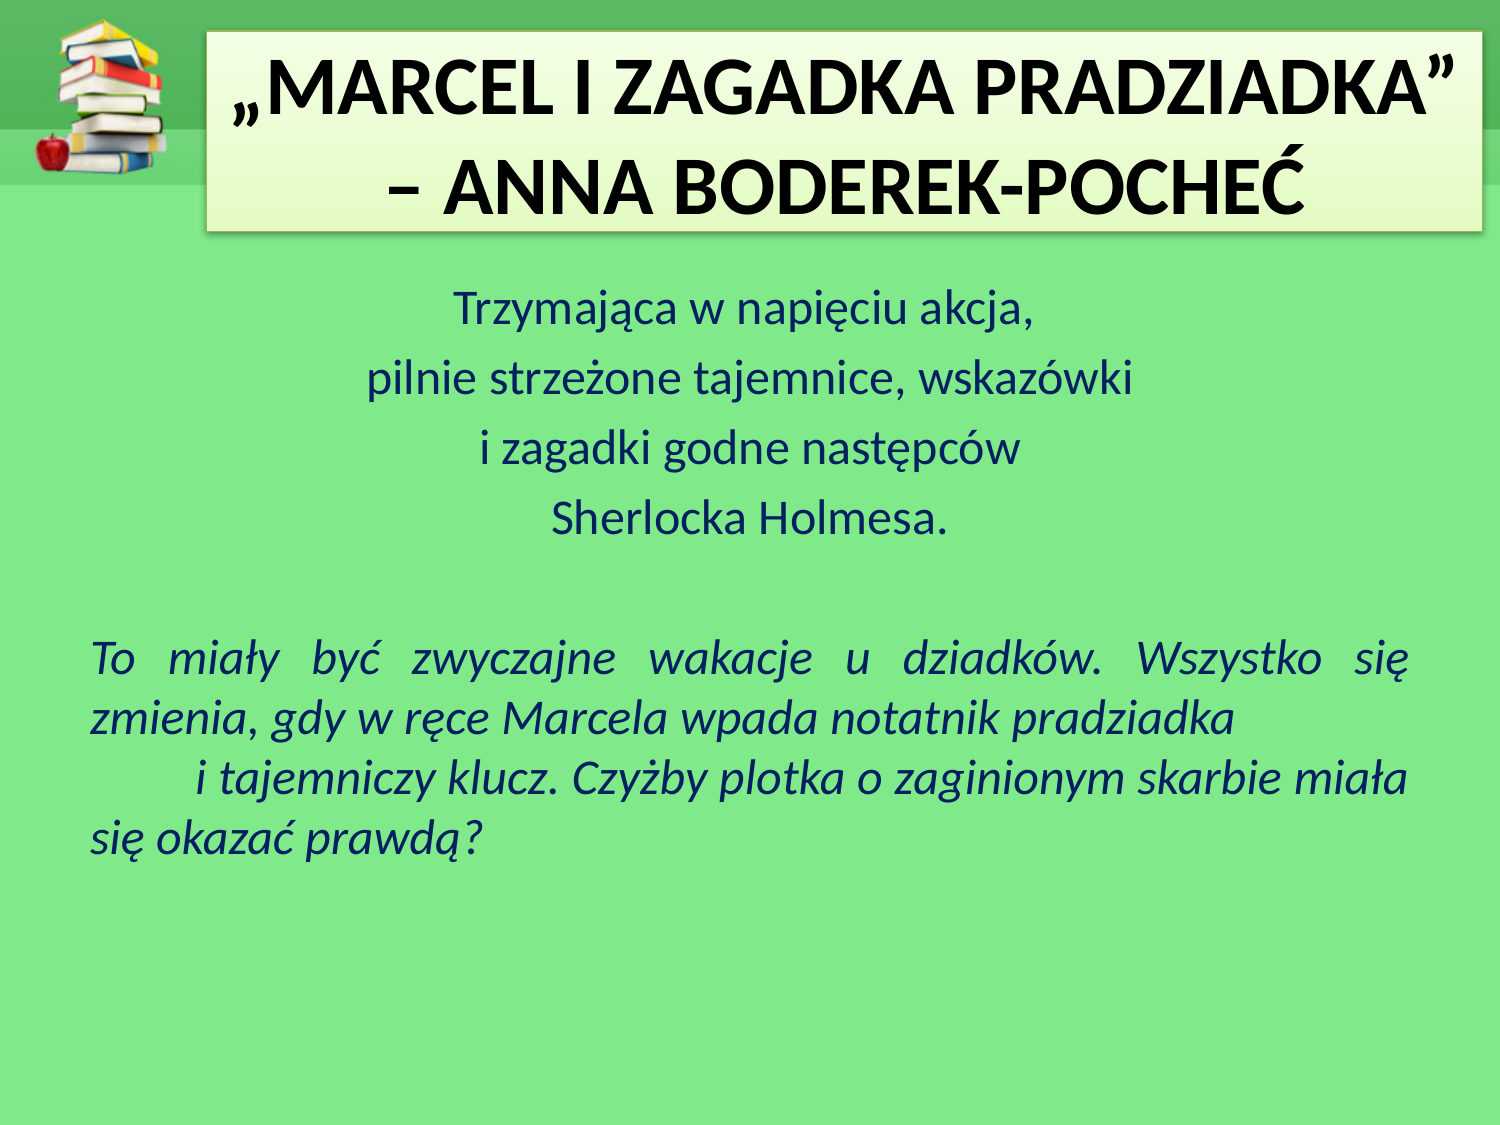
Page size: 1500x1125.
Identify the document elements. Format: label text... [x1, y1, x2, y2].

picture [0, 0, 1500, 1125]
title „MARCEL I ZAGADKA PRADZIADKA” – ANNA BODEREK-POCHEĆ [206, 30, 1483, 232]
list Trzymająca w napięciu akcja, pilnie strzeżone tajemnice, wskazówki i zagadki godne następców Sherlocka Holmesa. To miały być zwyczajne wakacje u dziadków. Wszystko się zmienia, gdy w ręce Marcela wpada notatnik pradziadka i tajemniczy klucz. Czyżby plotka o zaginionym skarbie miała się okazać prawdą? [75, 267, 1425, 1005]
